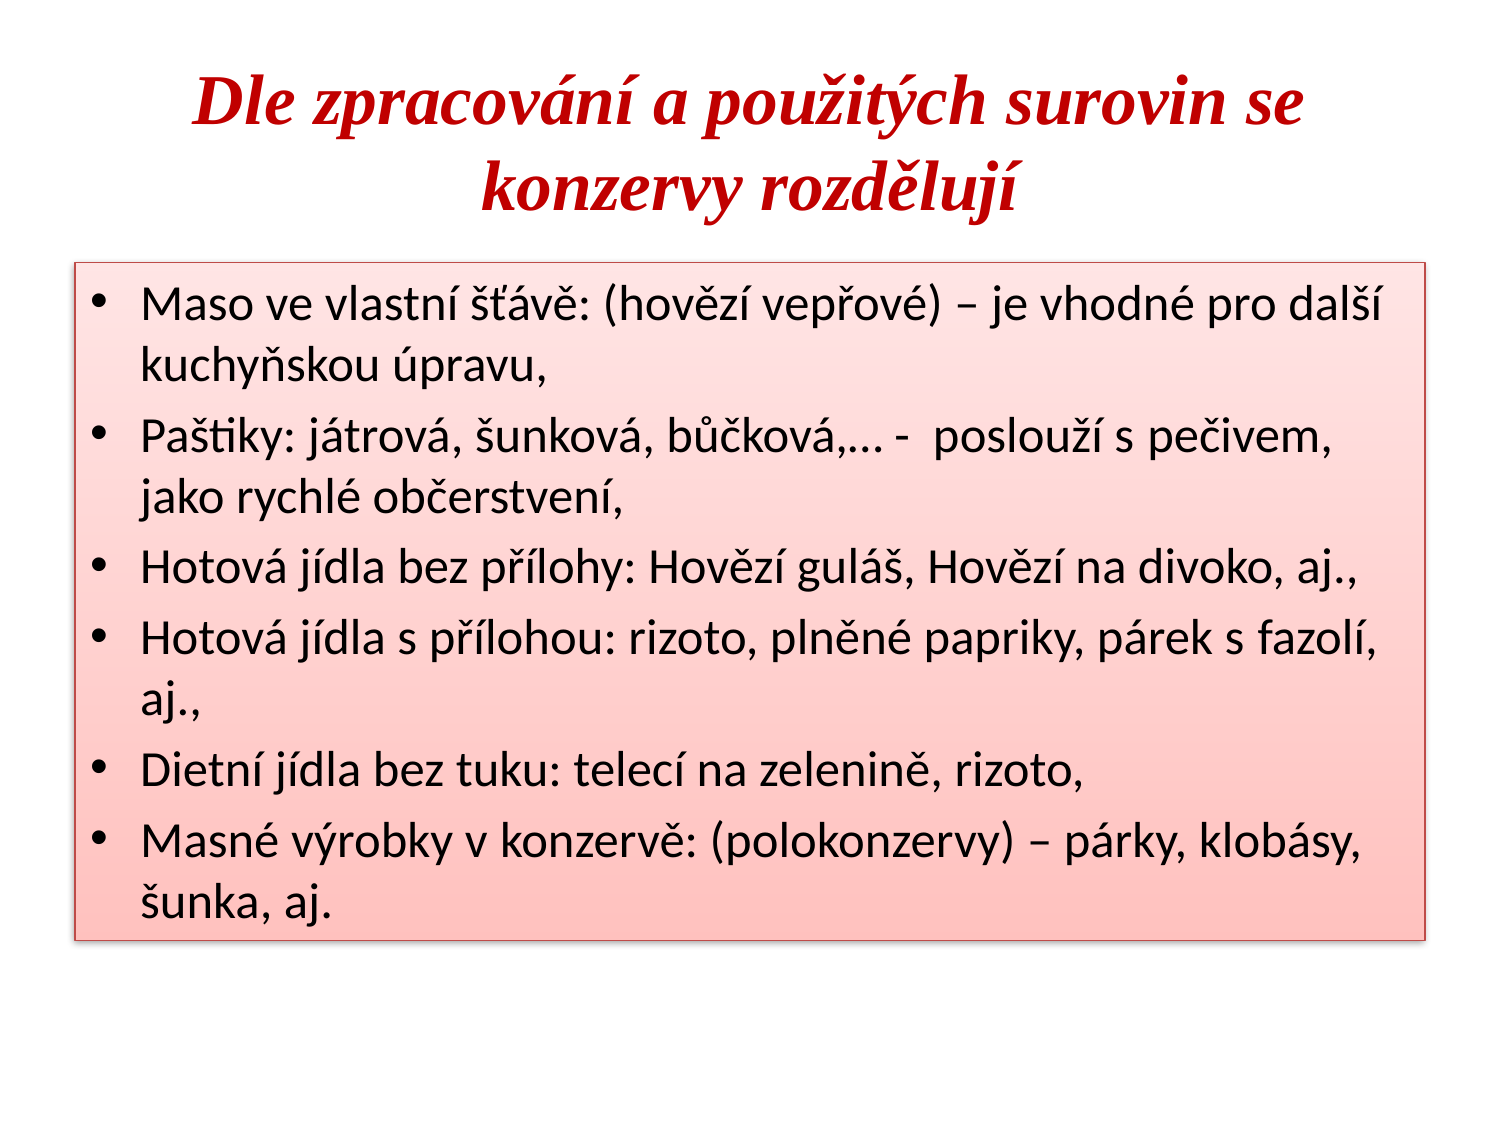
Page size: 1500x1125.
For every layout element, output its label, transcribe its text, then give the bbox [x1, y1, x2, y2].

list Maso ve vlastní šťávě: (hovězí vepřové) – je vhodné pro další kuchyňskou úpravu, Paštiky: játrová, šunková, bůčková,… - poslouží s pečivem, jako rychlé občerstvení, Hotová jídla bez přílohy: Hovězí guláš, Hovězí na divoko, aj., Hotová jídla s přílohou: rizoto, plněné papriky, párek s fazolí, aj., Dietní jídla bez tuku: telecí na zelenině, rizoto, Masné výrobky v konzervě: (polokonzervy) – párky, klobásy, šunka, aj. [74, 262, 1426, 941]
title Dle zpracování a použitých surovin se konzervy rozdělují [75, 45, 1425, 233]
